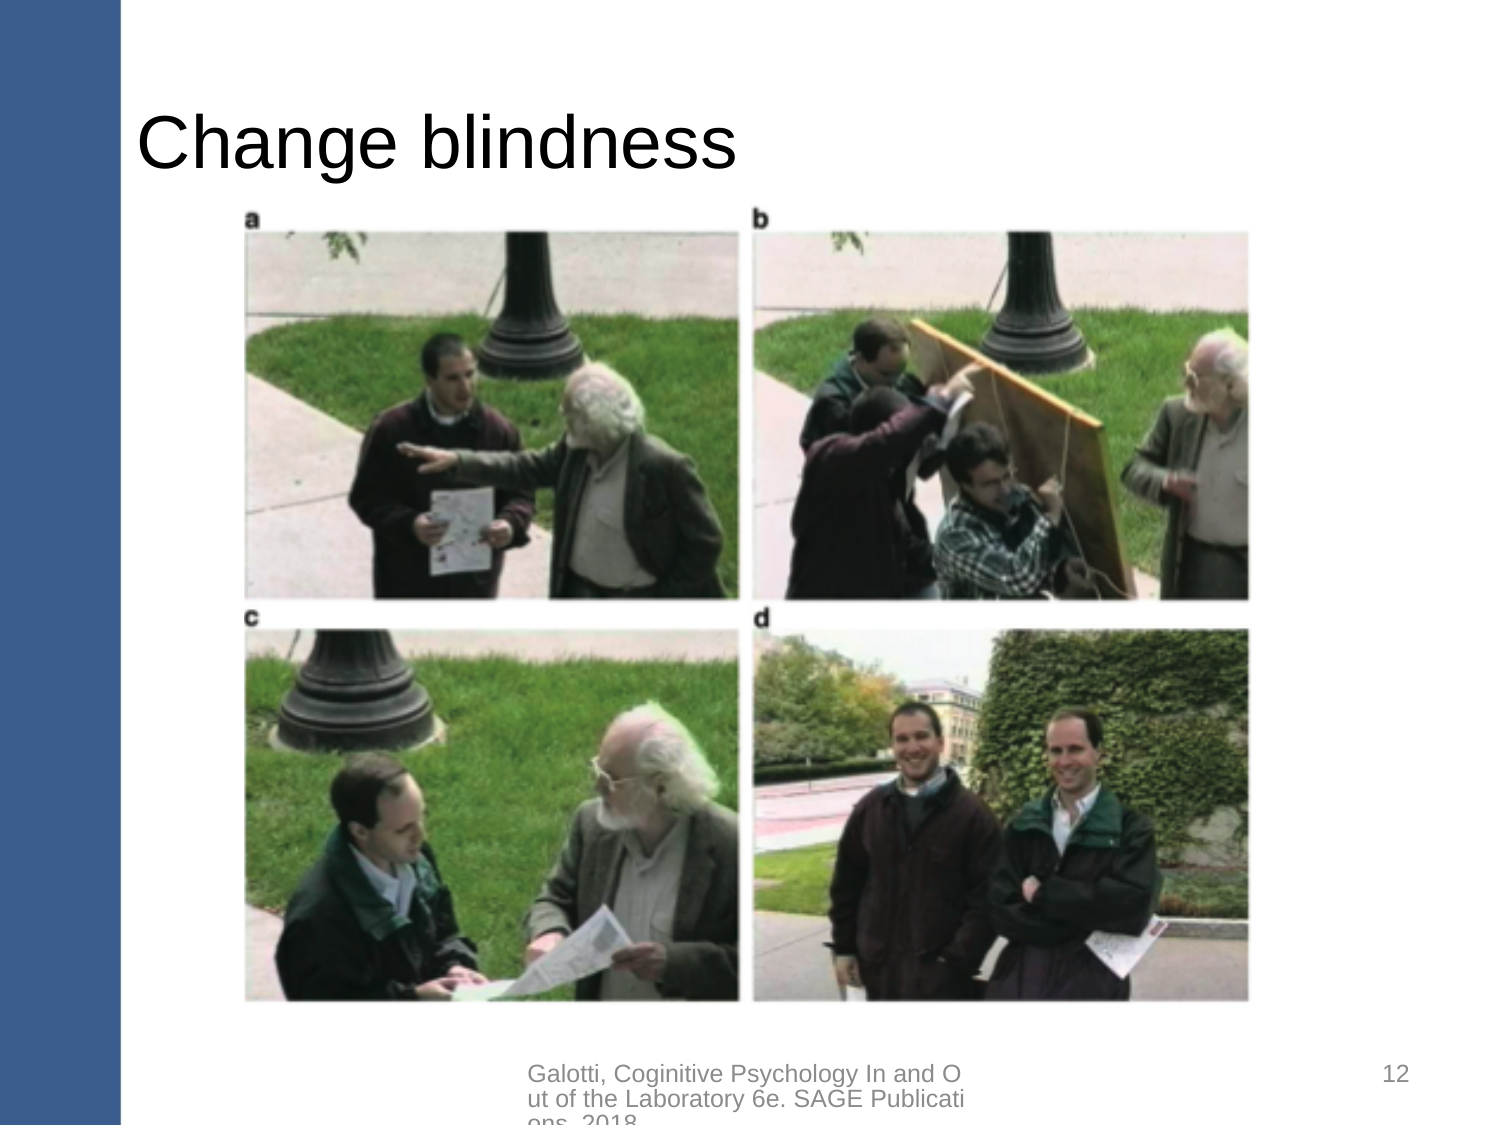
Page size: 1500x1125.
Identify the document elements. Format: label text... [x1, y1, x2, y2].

footer Galotti, Coginitive Psychology In and Out of the Laboratory 6e. SAGE Publications, 2018. [512, 1042, 988, 1103]
slide_number 12 [1074, 1042, 1425, 1103]
picture [0, 0, 1500, 1125]
title Change blindness [121, 45, 1472, 233]
